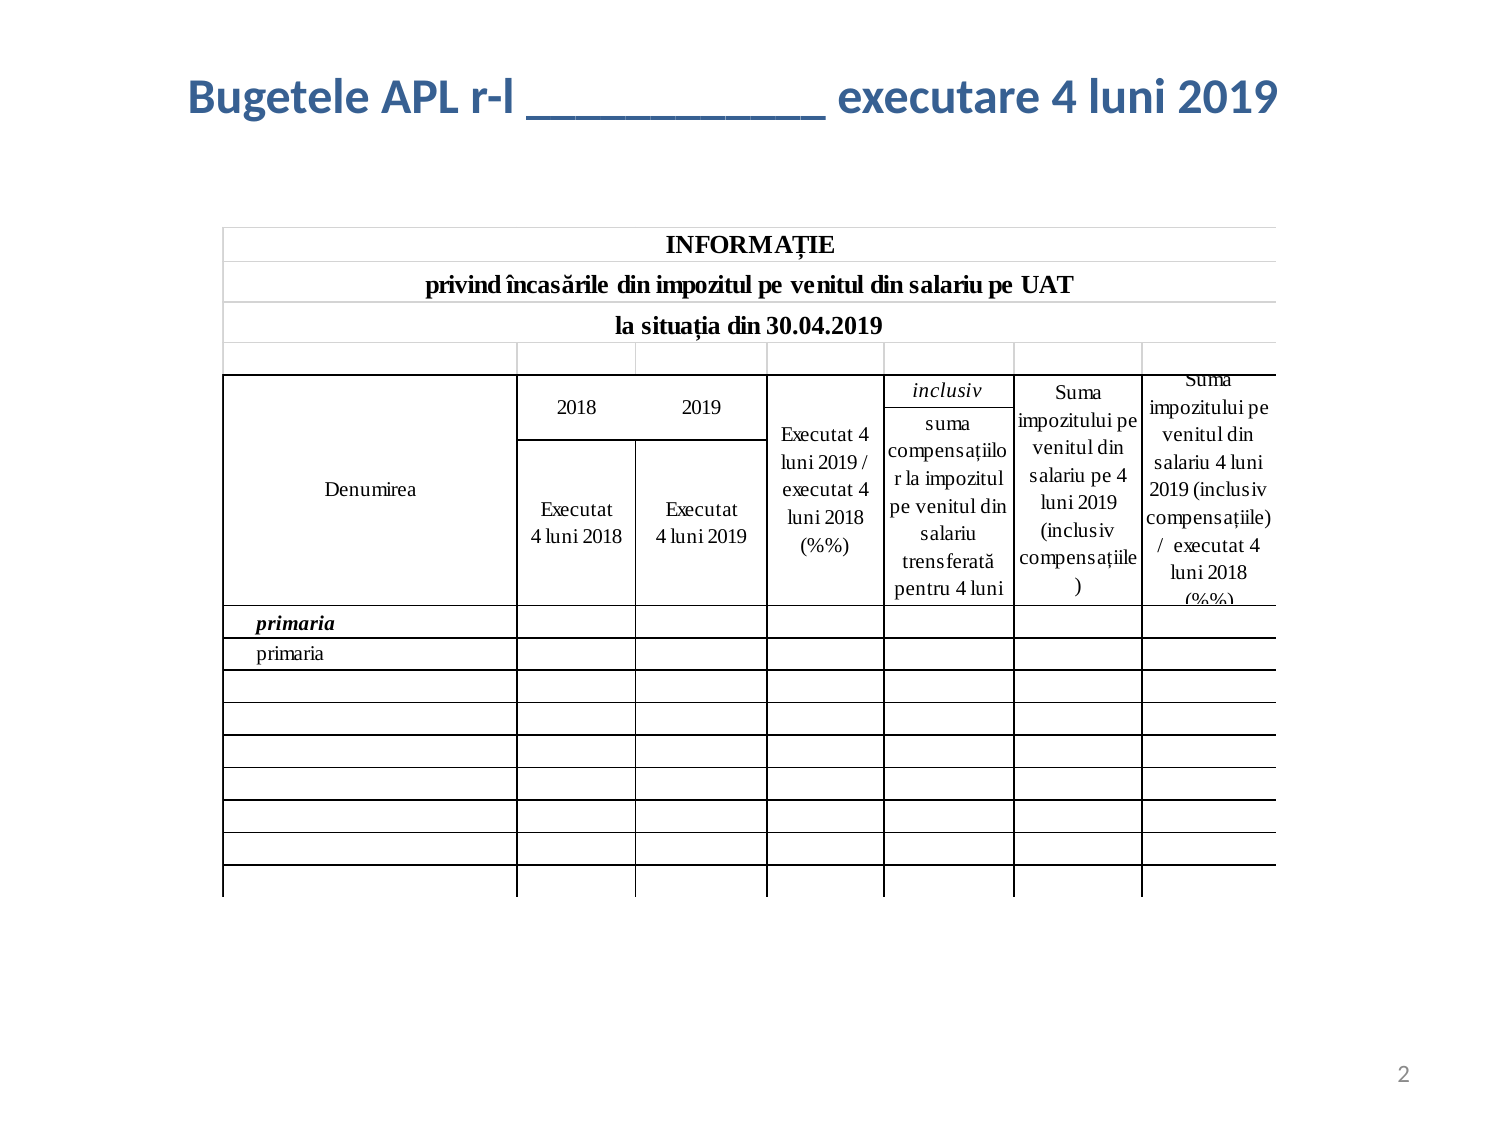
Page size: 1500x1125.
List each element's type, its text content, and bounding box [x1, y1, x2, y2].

picture [222, 226, 1278, 899]
slide_number 2 [1074, 1042, 1425, 1103]
title Bugetele APL r-l ____________ executare 4 luni 2019 [41, 26, 1425, 161]
